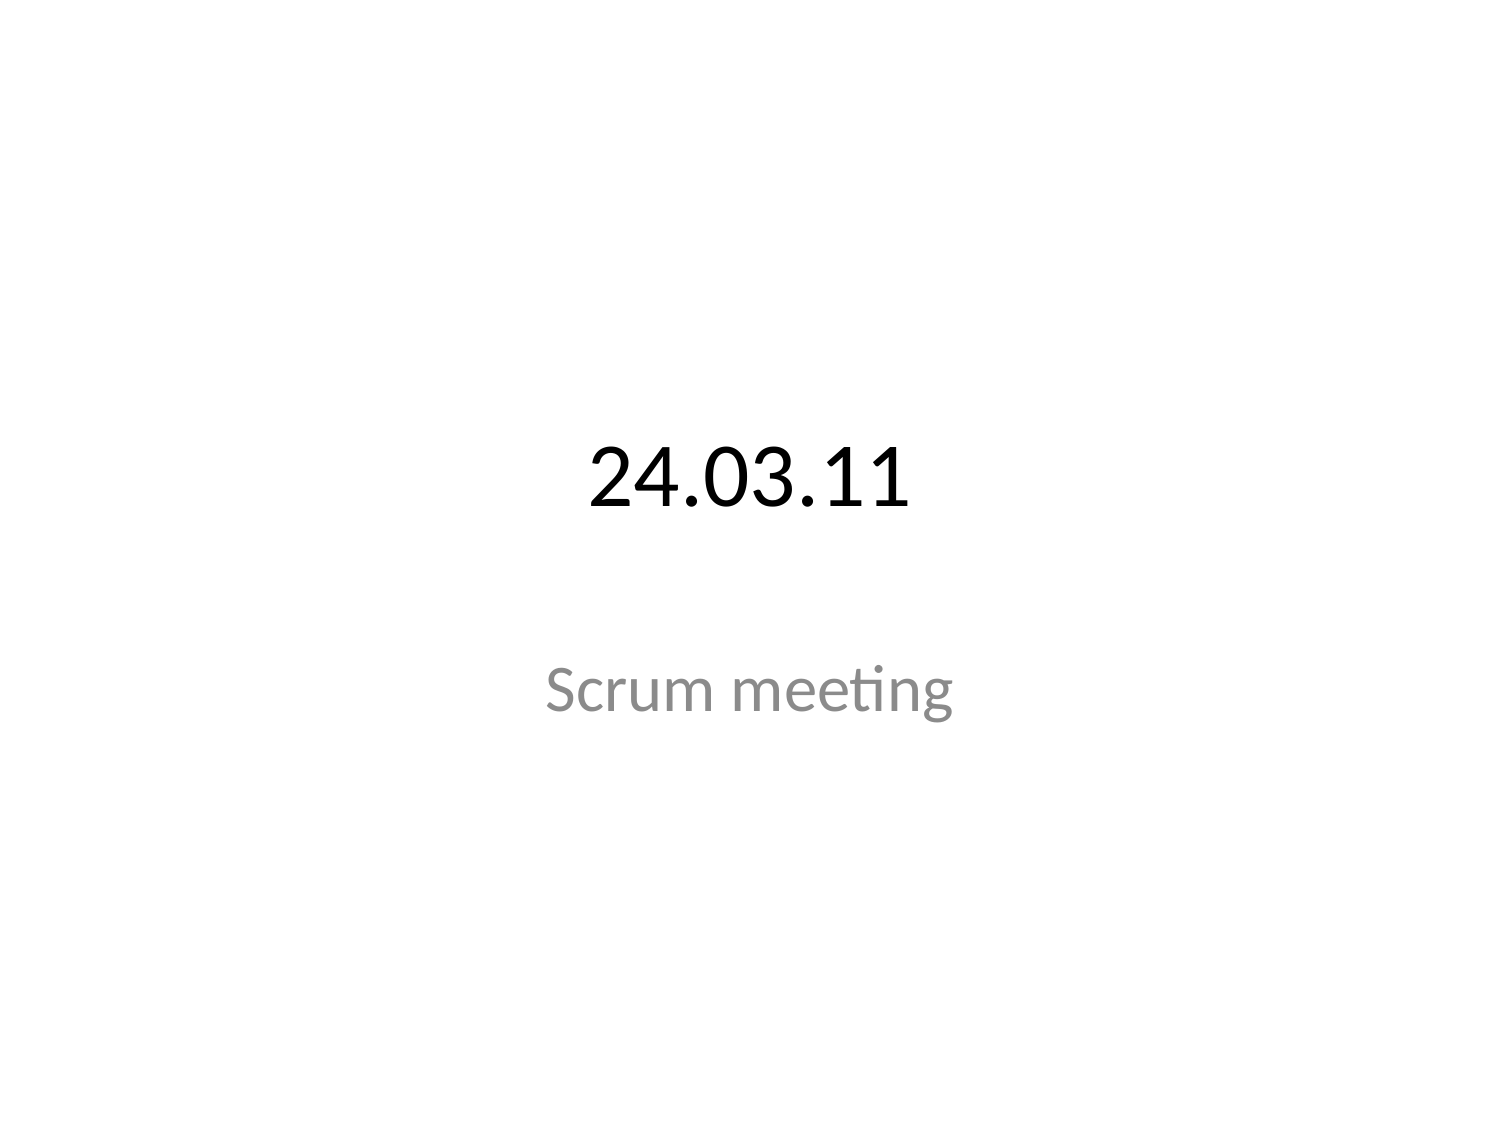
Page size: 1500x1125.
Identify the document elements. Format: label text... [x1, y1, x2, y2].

title 24.03.11 [112, 349, 1388, 591]
subtitle Scrum meeting [225, 637, 1275, 925]
